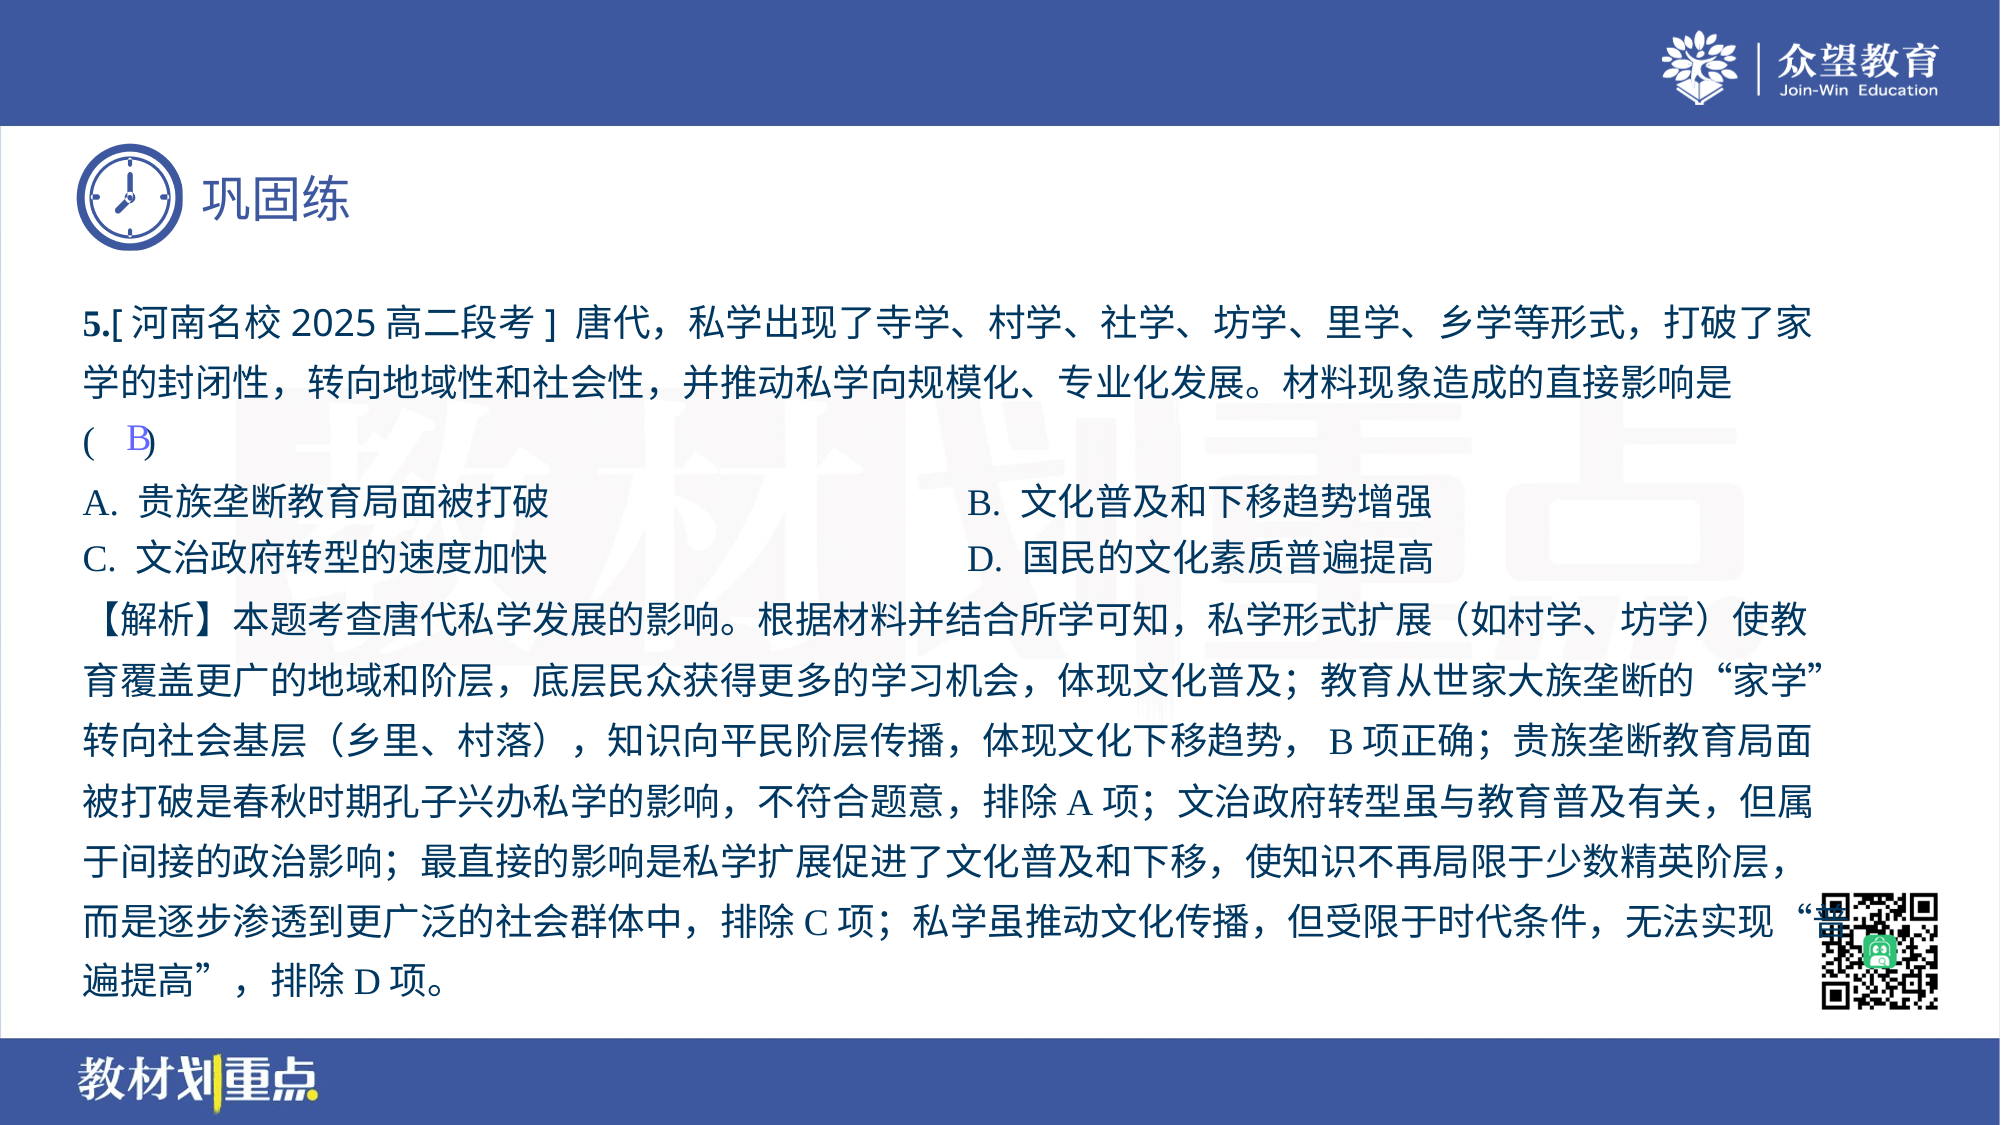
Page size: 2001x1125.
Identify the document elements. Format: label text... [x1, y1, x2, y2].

text_box A. 贵族垄断教育局面被打破 B. 文化普及和下移趋势增强 C. 文治政府转型的速度加快 D. 国民的文化素质普遍提高 [82, 462, 1817, 574]
text_box B [112, 401, 165, 454]
text_box 【解析】本题考查唐代私学发展的影响。根据材料并结合所学可知，私学形式扩展（如村学、坊学）使教 育覆盖更广的地域和阶层，底层民众获得更多的学习机会，体现文化普及；教育从世家大族垄断的“家学” 转向社会基层（乡里、村落），知识向平民阶层传播，体现文化下移趋势，B项正确；贵族垄断教育局面 被打破是春秋时期孔子兴办私学的影响，不符合题意，排除A项；文治政府转型虽与教育普及有关，但属 于间接的政治影响；最直接的影响是私学扩展促进了文化普及和下移，使知识不再局限于少数精英阶层， 而是逐步渗透到更广泛的社会群体中，排除C项；私学虽推动文化传播，但受限于时代条件，无法实现“普 遍提高”，排除D项。 [82, 580, 1817, 997]
text_box 5.[河南名校2025高二段考] 唐代，私学出现了寺学、村学、社学、坊学、里学、乡学等形式，打破了家 学的封闭性，转向地域性和社会性，并推动私学向规模化、专业化发展。材料现象造成的直接影响是 ( ) [82, 283, 1817, 456]
picture [0, 0, 2000, 1125]
